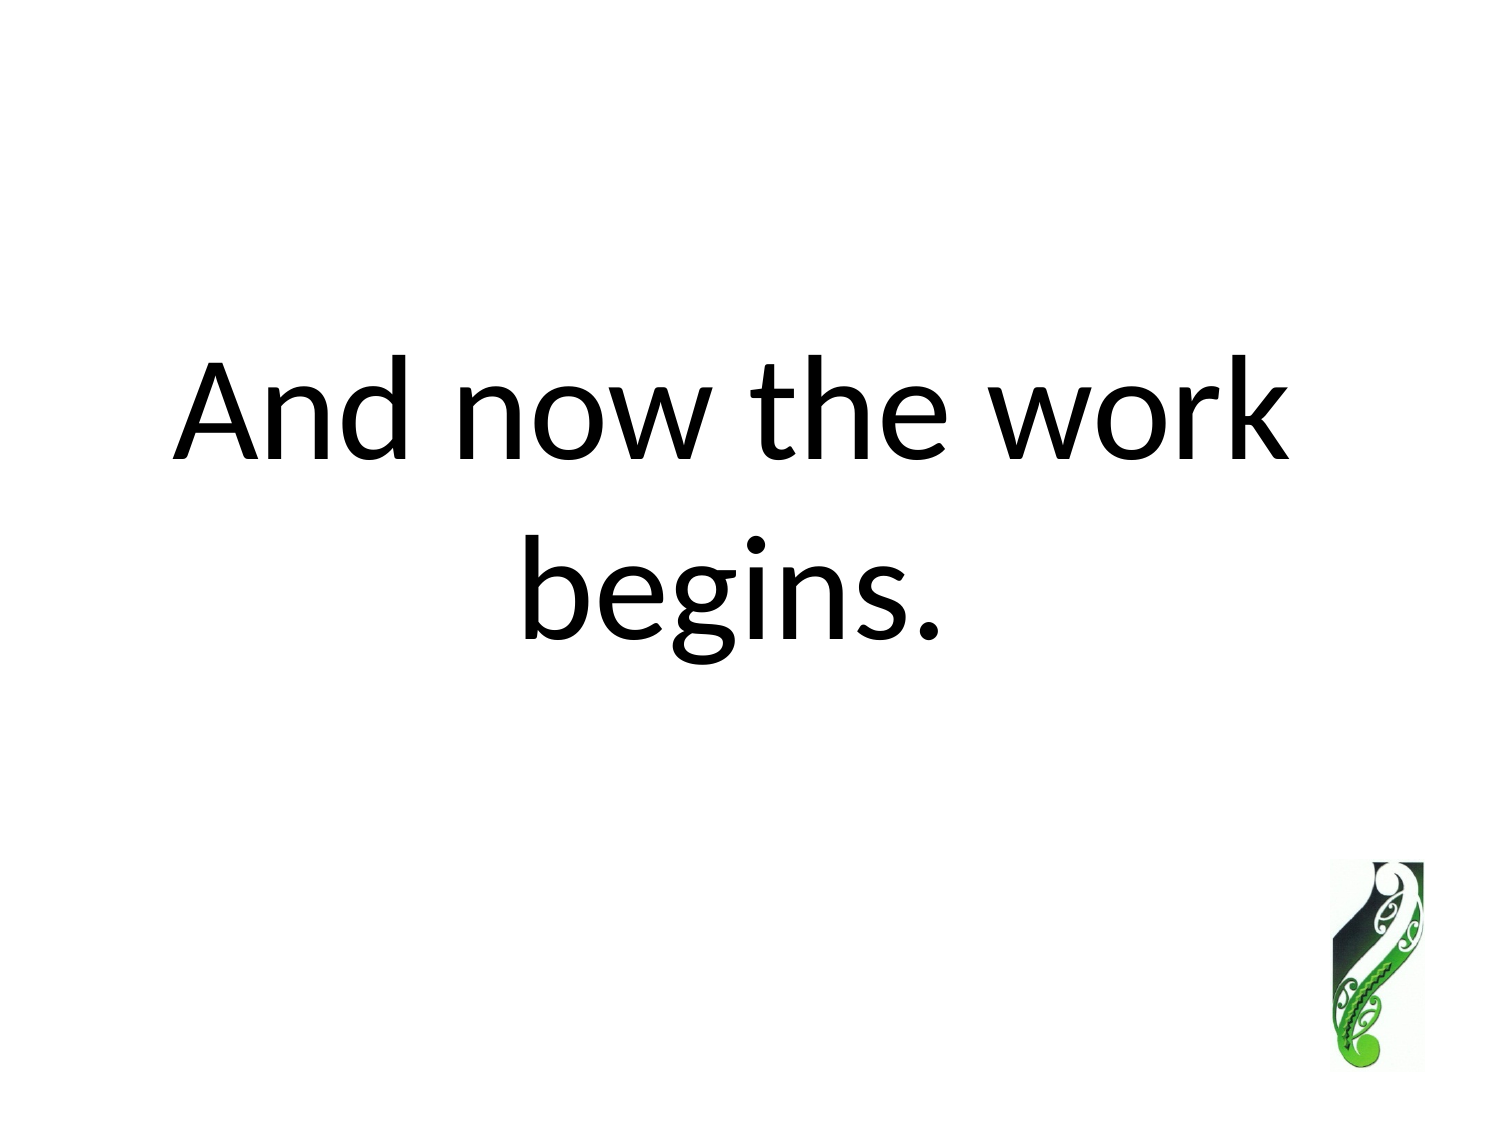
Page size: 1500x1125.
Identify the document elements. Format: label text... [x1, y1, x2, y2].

text_box And now the work begins. [123, 302, 1341, 678]
picture [1330, 859, 1426, 1073]
